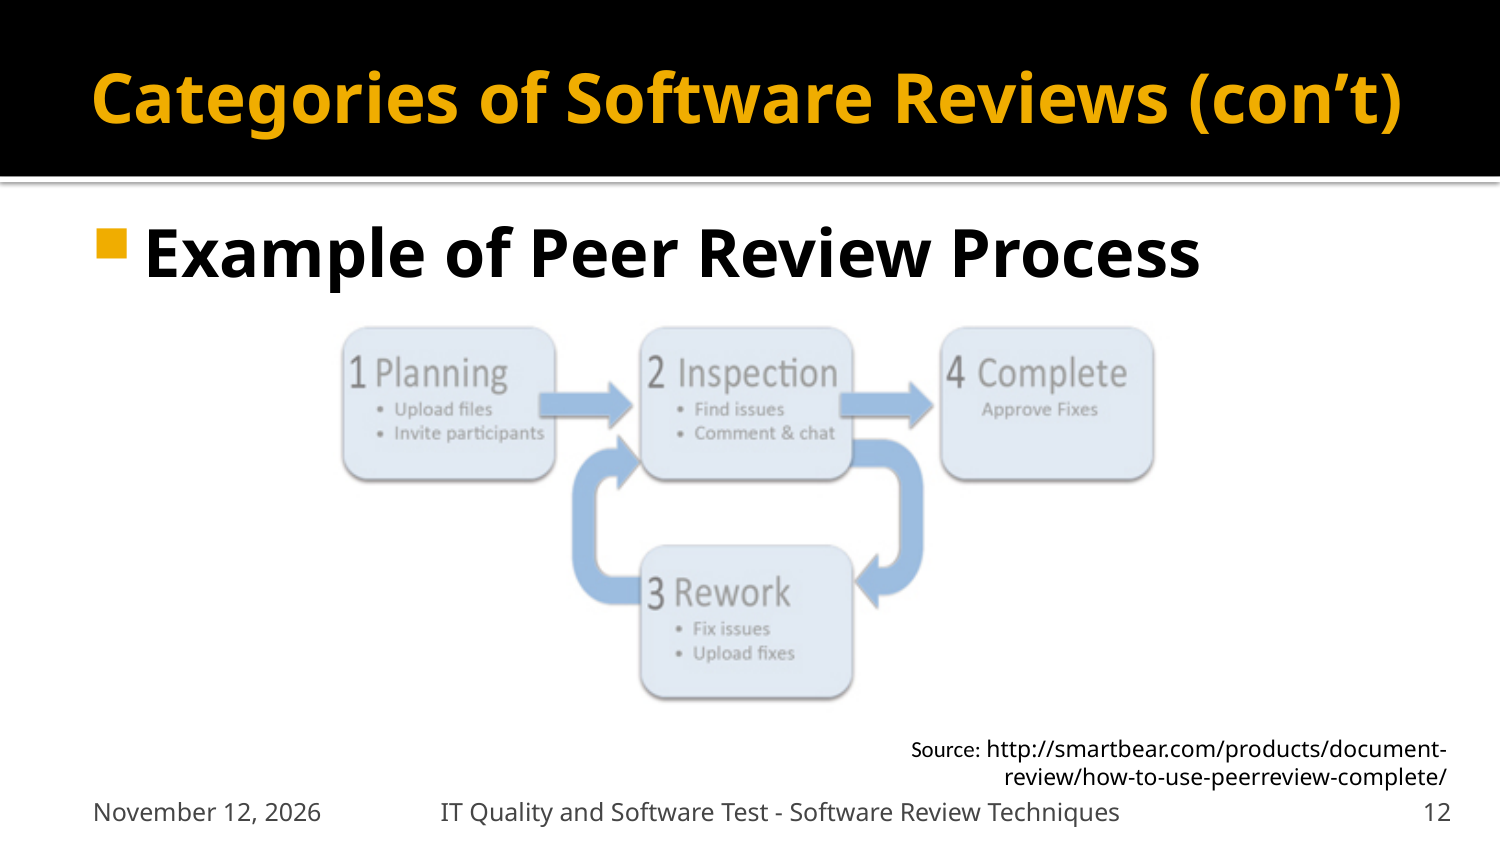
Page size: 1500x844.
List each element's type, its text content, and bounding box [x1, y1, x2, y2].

picture [288, 291, 1206, 749]
slide_number 12 [1345, 796, 1467, 831]
title Categories of Software Reviews (con’t) [75, 19, 1425, 174]
list Example of Peer Review Process [62, 195, 1413, 765]
text_box Source: http://smartbear.com/products/document-review/how-to-use-peerreview-complete/ [862, 727, 1463, 797]
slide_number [75, 796, 425, 831]
footer IT Quality and Software Test - Software Review Techniques [433, 796, 1337, 831]
